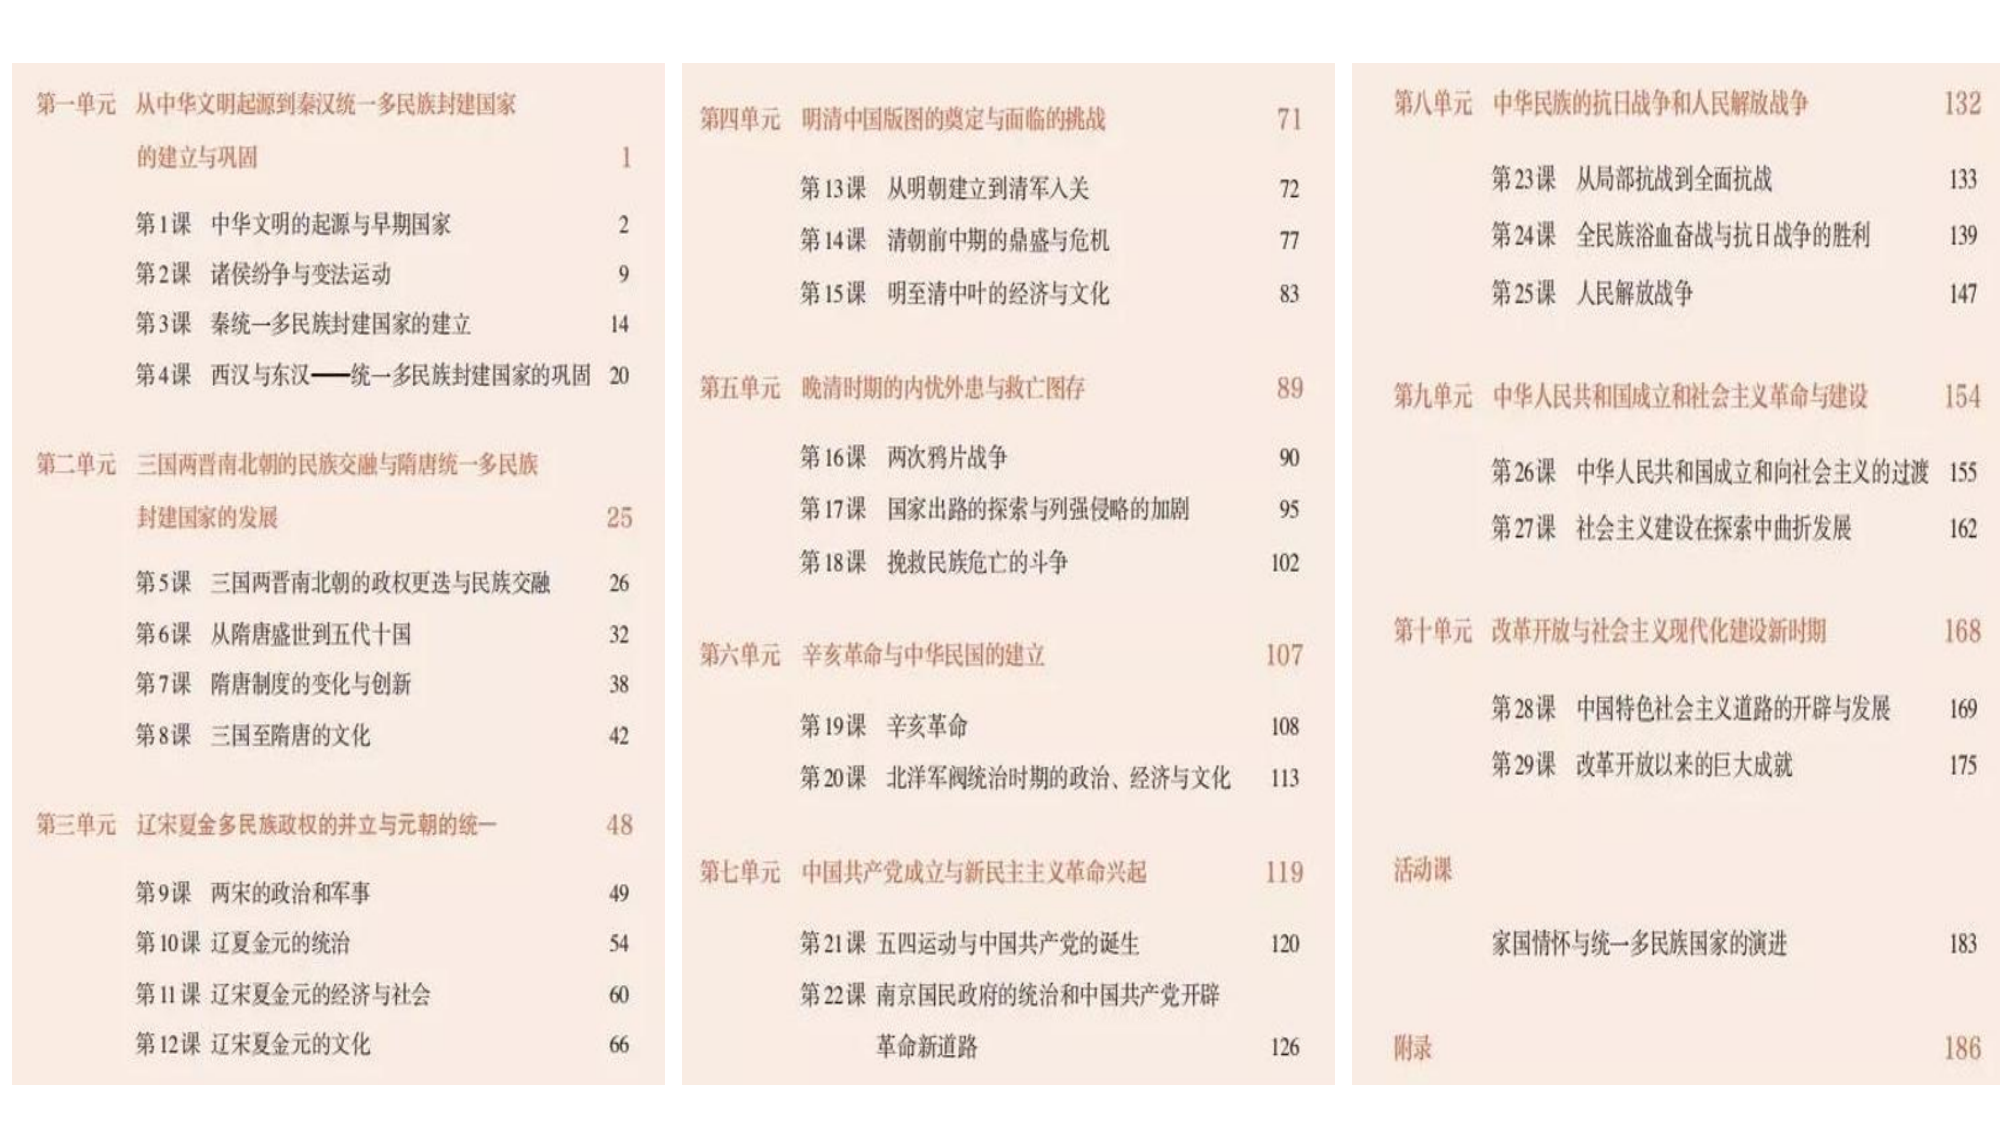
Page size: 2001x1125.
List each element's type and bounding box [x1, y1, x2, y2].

picture [682, 63, 1335, 1085]
picture [12, 63, 665, 1085]
picture [1352, 63, 2000, 1085]
